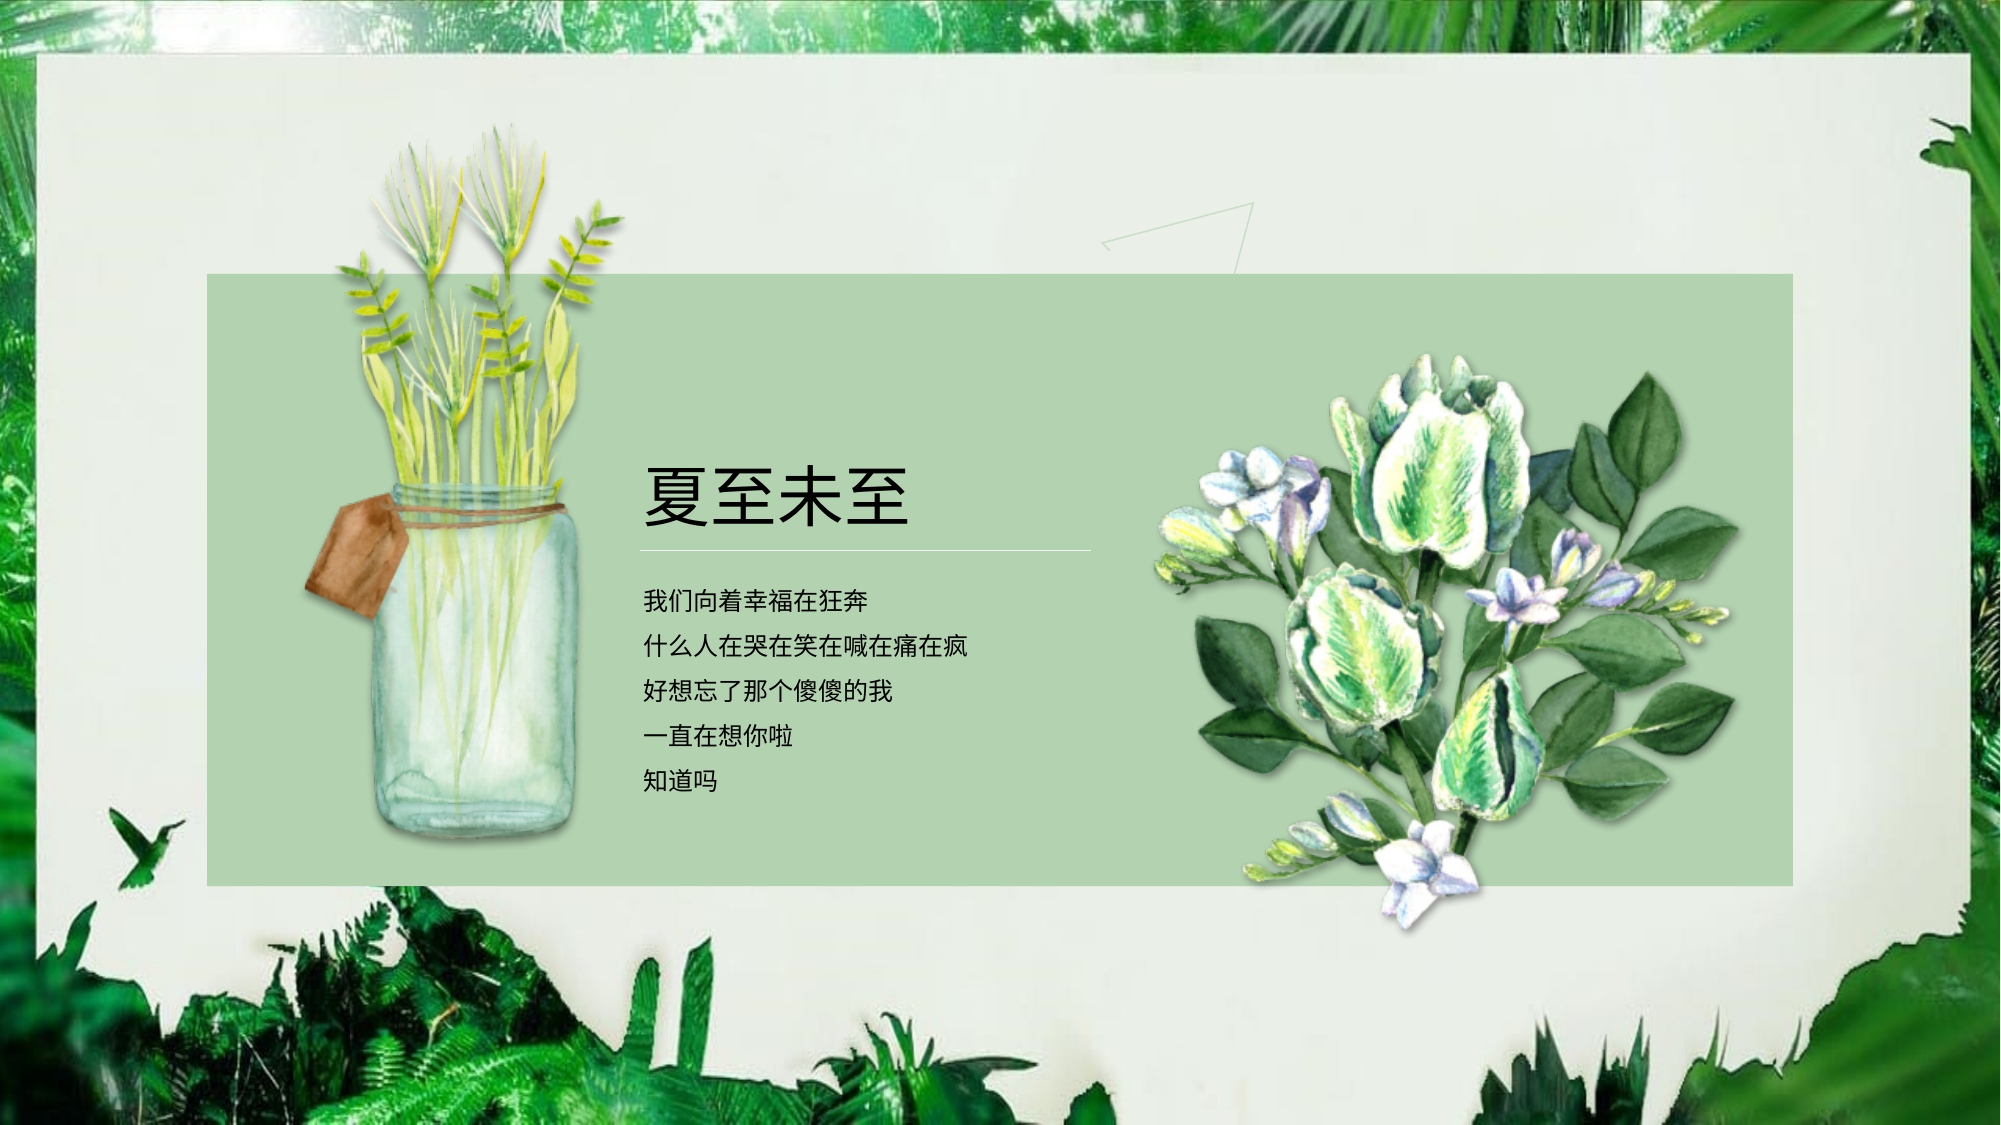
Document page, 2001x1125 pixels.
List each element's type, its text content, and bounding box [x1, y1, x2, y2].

picture [0, 0, 2001, 1125]
text_box 夏至未至 [629, 447, 1064, 543]
text_box 我们向着幸福在狂奔 什么人在哭在笑在喊在痛在疯 好想忘了那个傻傻的我 一直在想你啦 知道吗 [629, 563, 1131, 803]
text_box [1215, 273, 1794, 887]
text_box [1100, 201, 1255, 354]
text_box [206, 273, 1208, 887]
